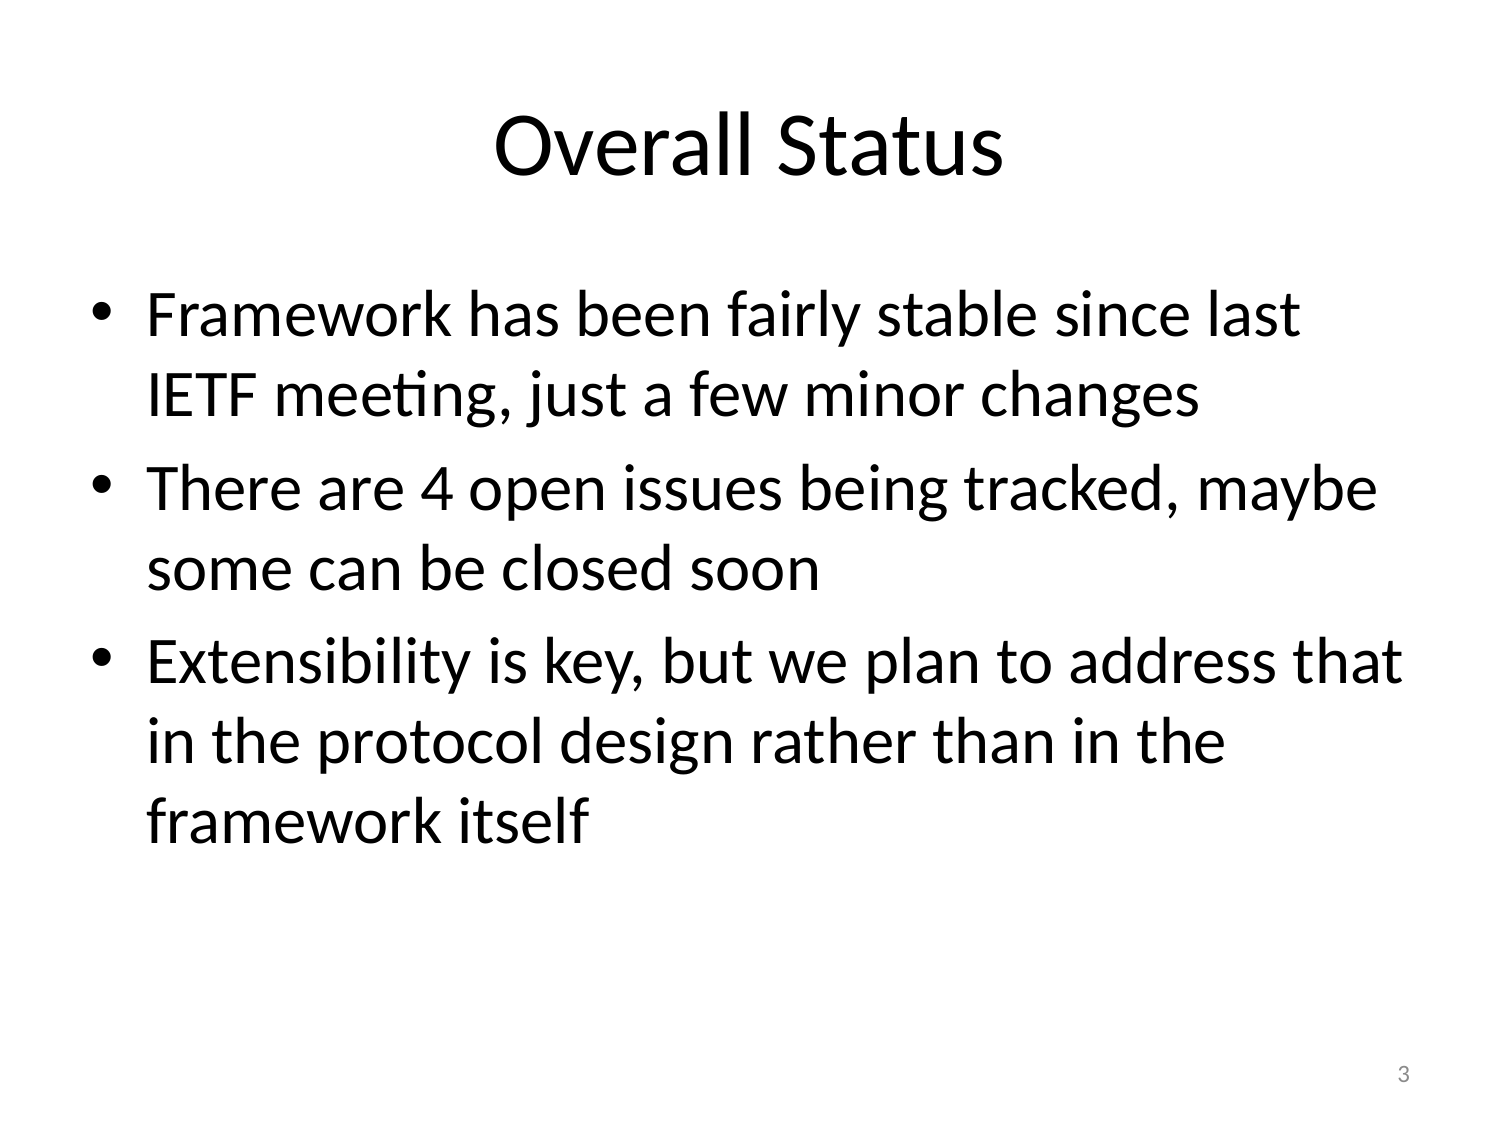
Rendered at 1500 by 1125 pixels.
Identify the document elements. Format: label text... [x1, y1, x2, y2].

title Overall Status [75, 45, 1425, 233]
list Framework has been fairly stable since last IETF meeting, just a few minor changes There are 4 open issues being tracked, maybe some can be closed soon Extensibility is key, but we plan to address that in the protocol design rather than in the framework itself [75, 262, 1425, 1005]
slide_number 3 [1074, 1042, 1425, 1103]
